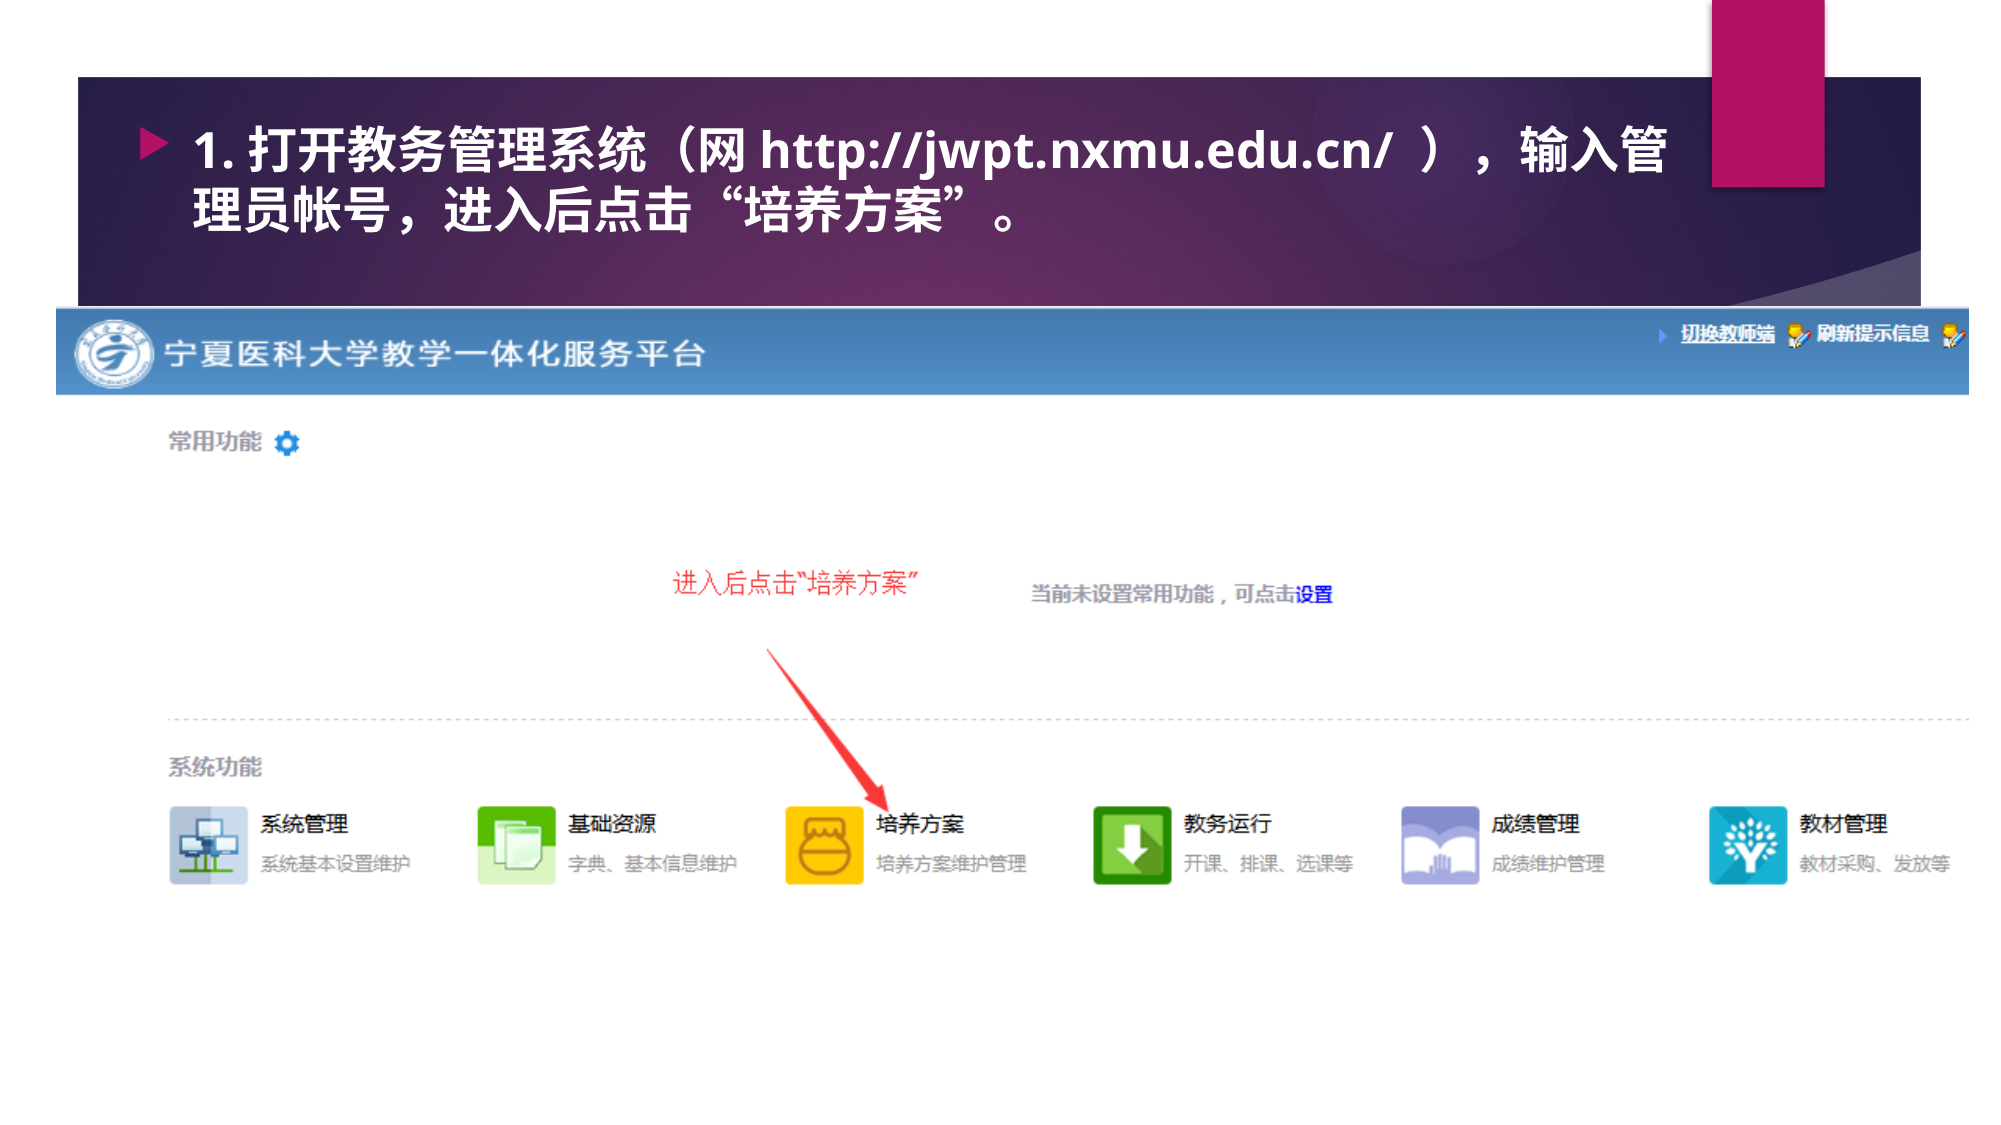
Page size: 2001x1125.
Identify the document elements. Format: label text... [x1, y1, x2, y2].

picture [55, 306, 1969, 999]
list 1.打开教务管理系统（网http://jwpt.nxmu.edu.cn/ ），输入管理员帐号，进入后点击“培养方案”。 [121, 111, 1714, 305]
